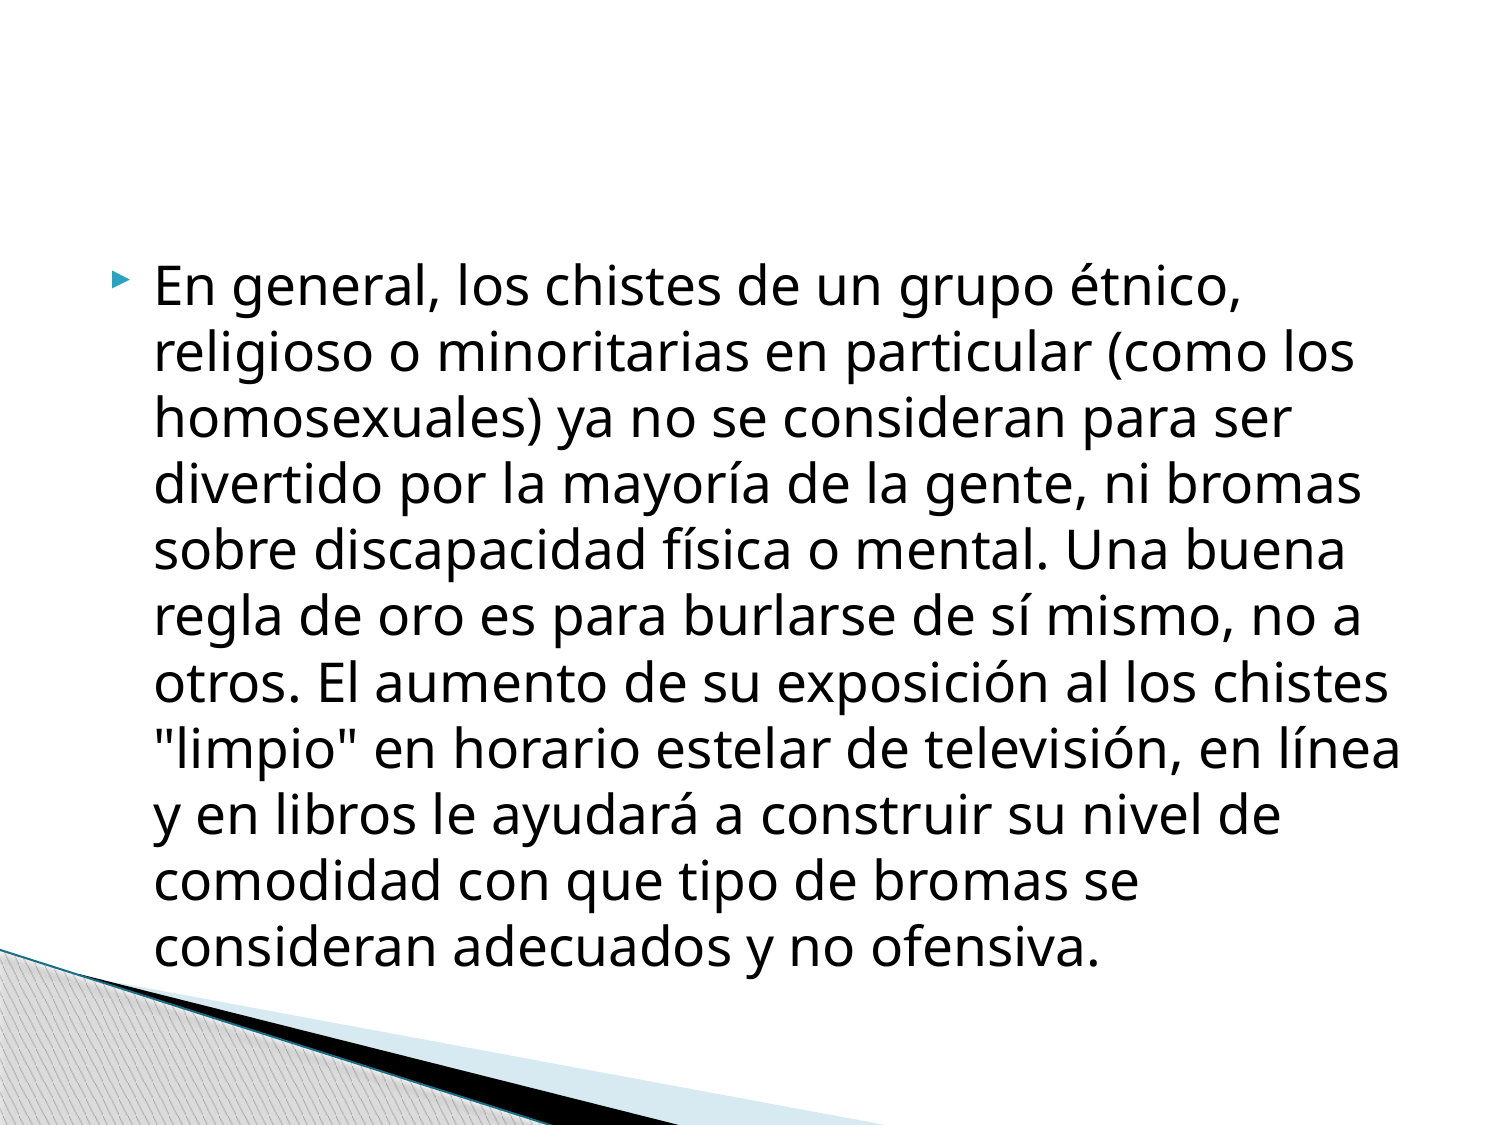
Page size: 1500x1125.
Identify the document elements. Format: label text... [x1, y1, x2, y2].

list En general, los chistes de un grupo étnico, religioso o minoritarias en particular (como los homosexuales) ya no se consideran para ser divertido por la mayoría de la gente, ni bromas sobre discapacidad física o mental. Una buena regla de oro es para burlarse de sí mismo, no a otros. El aumento de su exposición al los chistes "limpio" en horario estelar de televisión, en línea y en libros le ayudará a construir su nivel de comodidad con que tipo de bromas se consideran adecuados y no ofensiva. [75, 243, 1425, 986]
